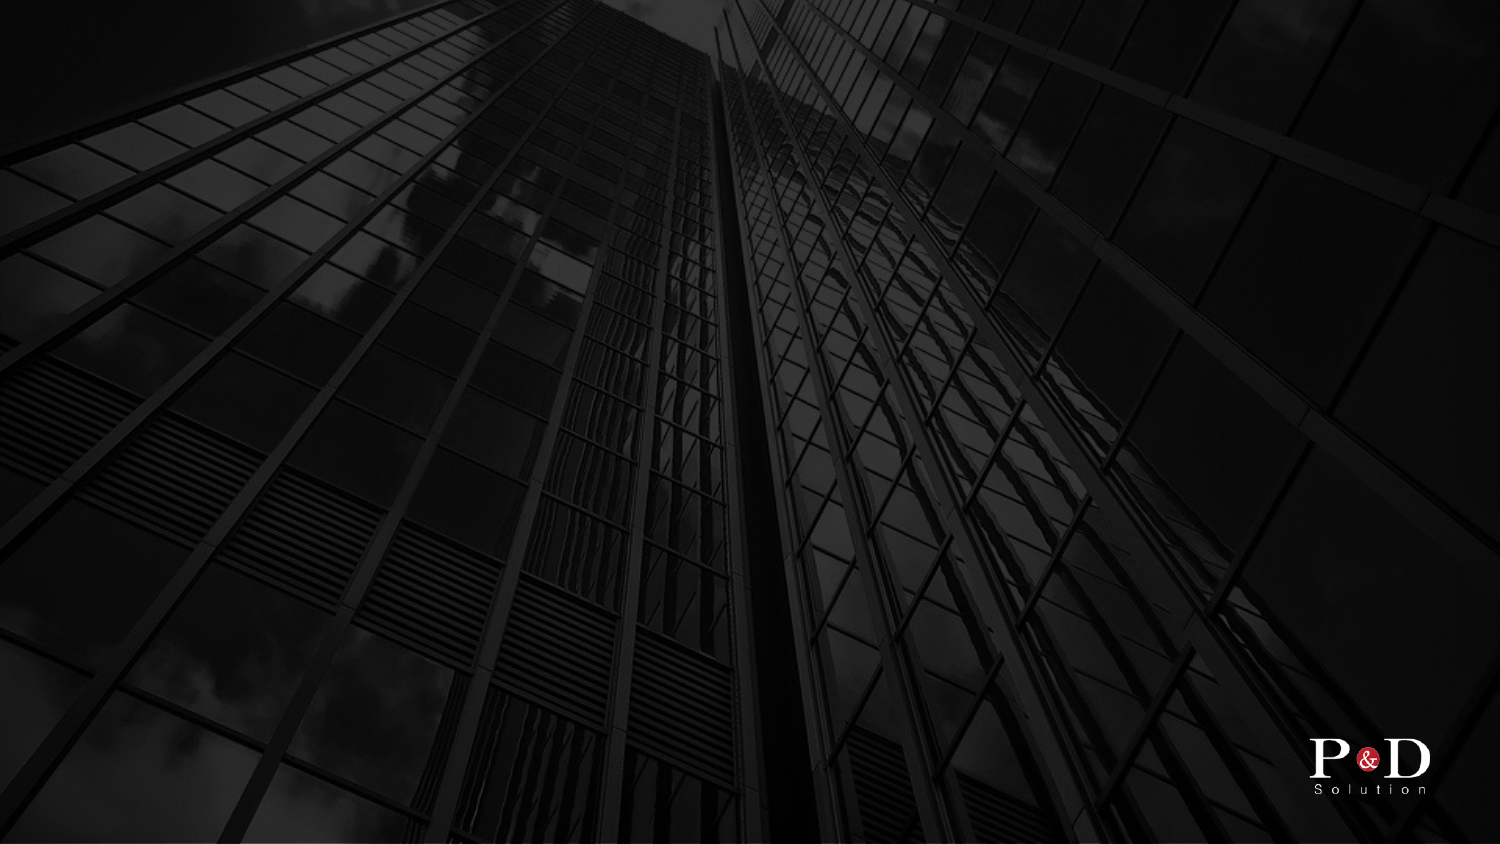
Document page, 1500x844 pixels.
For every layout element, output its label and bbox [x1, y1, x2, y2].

text_box [1287, 723, 1452, 809]
picture [0, 0, 1500, 844]
